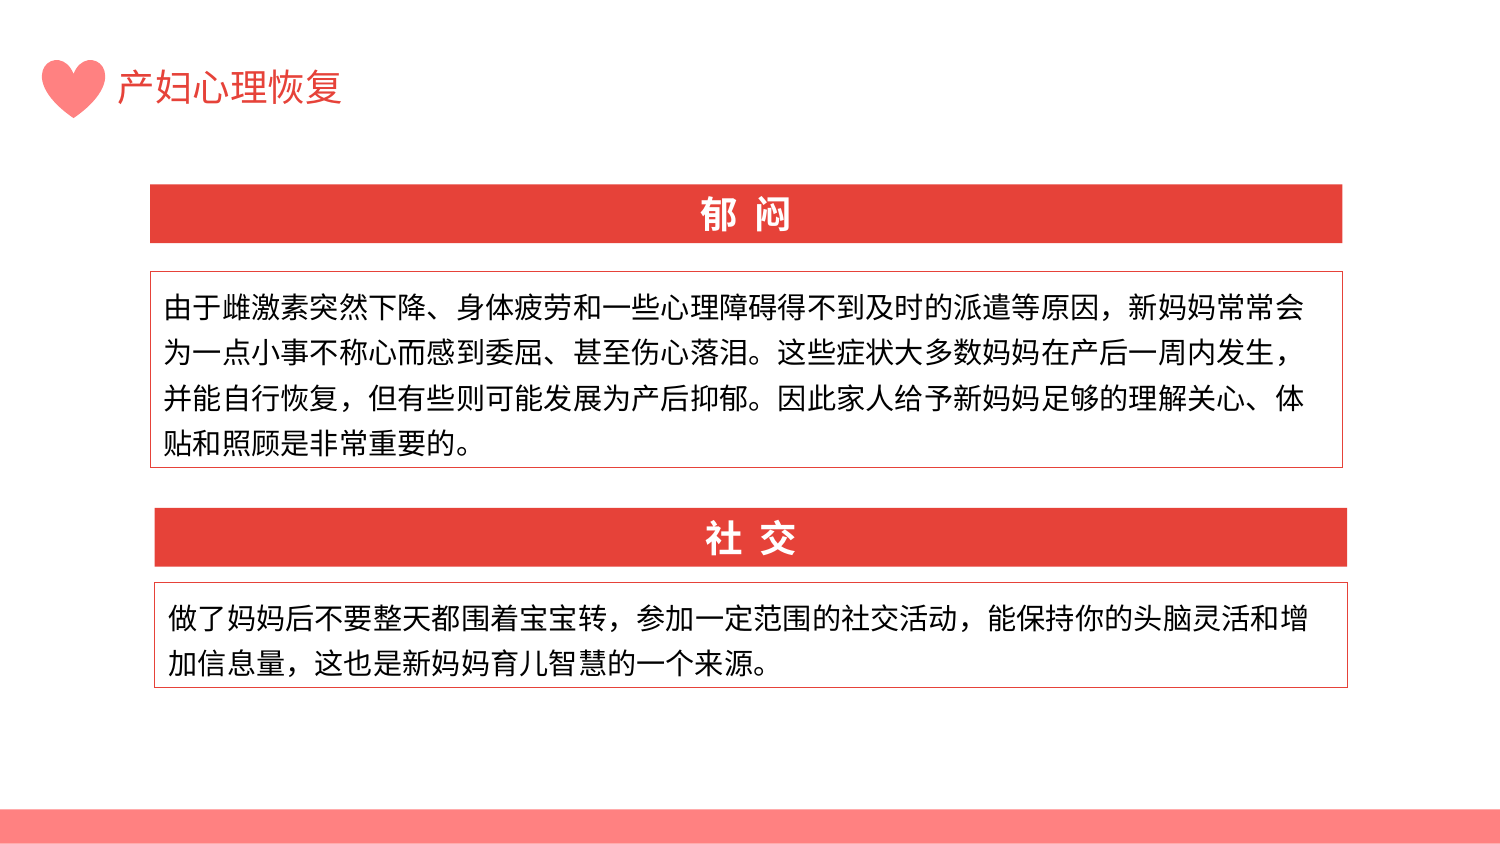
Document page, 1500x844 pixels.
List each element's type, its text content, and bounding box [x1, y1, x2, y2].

text_box 做了妈妈后不要整天都围着宝宝转，参加一定范围的社交活动，能保持你的头脑灵活和增加信息量，这也是新妈妈育儿智慧的一个来源。 [154, 582, 1348, 688]
text_box 由于雌激素突然下降、身体疲劳和一些心理障碍得不到及时的派遣等原因，新妈妈常常会为一点小事不称心而感到委屈、甚至伤心落泪。这些症状大多数妈妈在产后一周内发生，并能自行恢复，但有些则可能发展为产后抑郁。因此家人给予新妈妈足够的理解关心、体贴和照顾是非常重要的。 [150, 271, 1343, 468]
text_box 社 交 [154, 507, 1348, 567]
text_box 郁 闷 [150, 184, 1343, 244]
